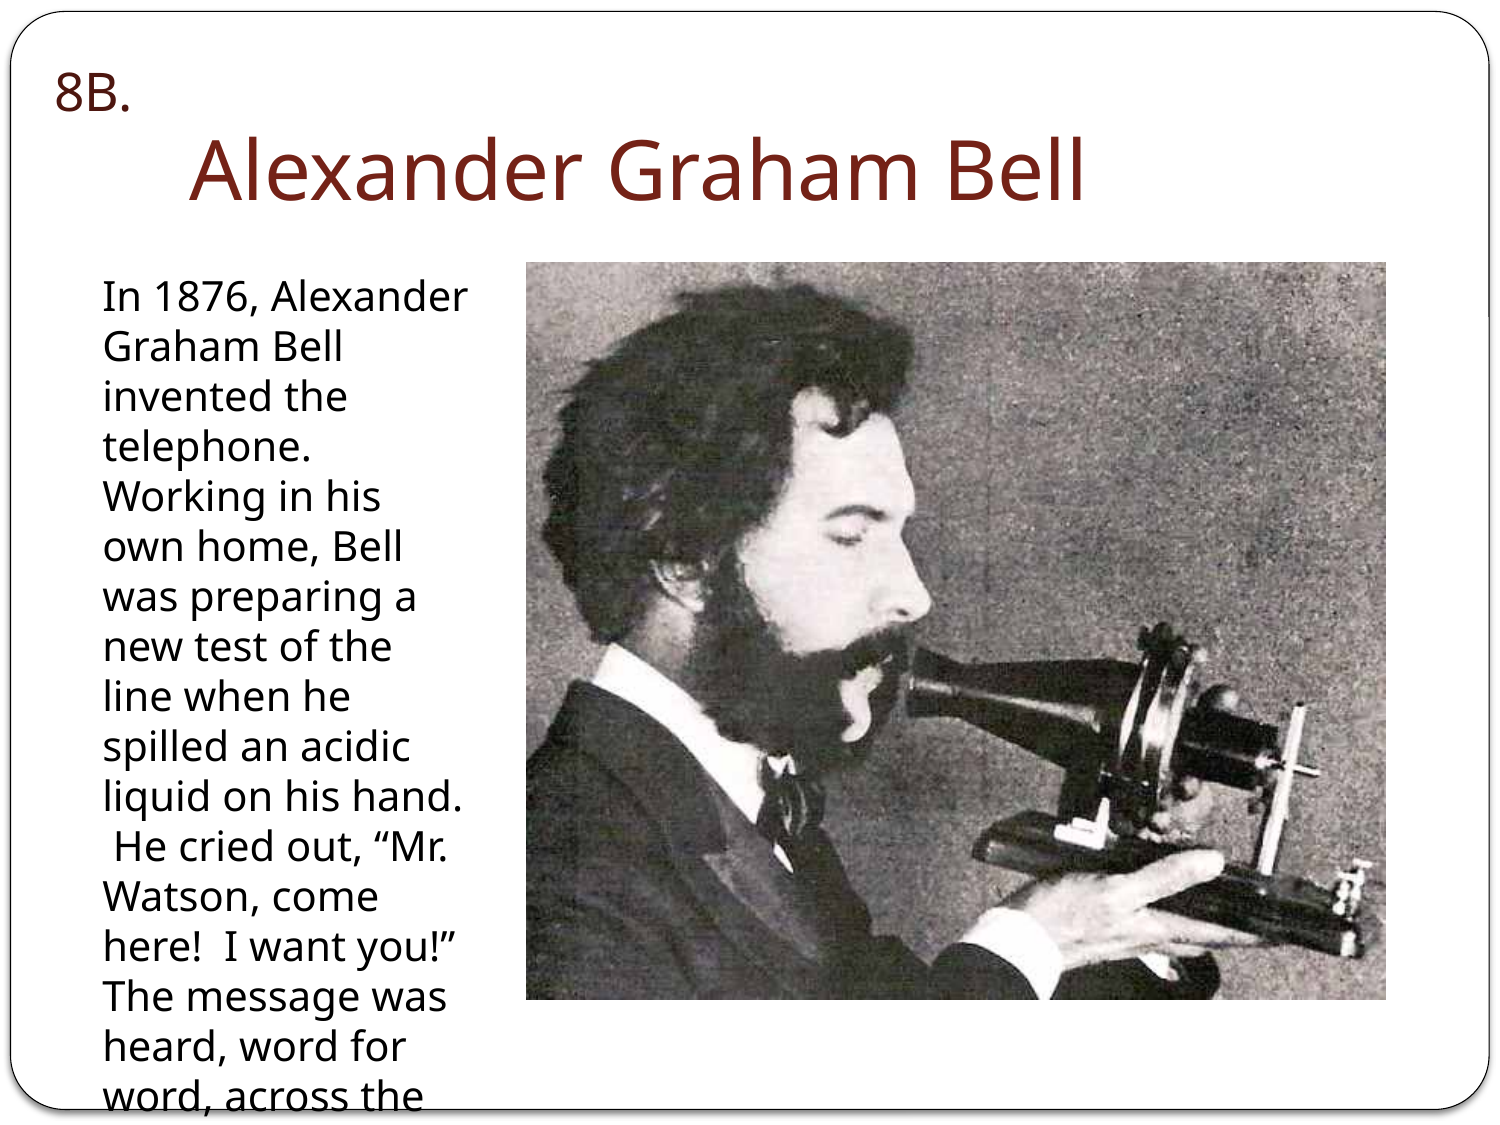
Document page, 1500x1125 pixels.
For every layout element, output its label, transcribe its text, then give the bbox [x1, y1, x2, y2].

title Alexander Graham Bell [174, 87, 1450, 233]
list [526, 262, 1386, 1001]
text_box 8B. [37, 49, 150, 138]
list In 1876, Alexander Graham Bell invented the telephone. Working in his own home, Bell was preparing a new test of the line when he spilled an acidic liquid on his hand. He cried out, “Mr. Watson, come here! I want you!” The message was heard, word for word, across the telephone wire. [87, 262, 488, 975]
